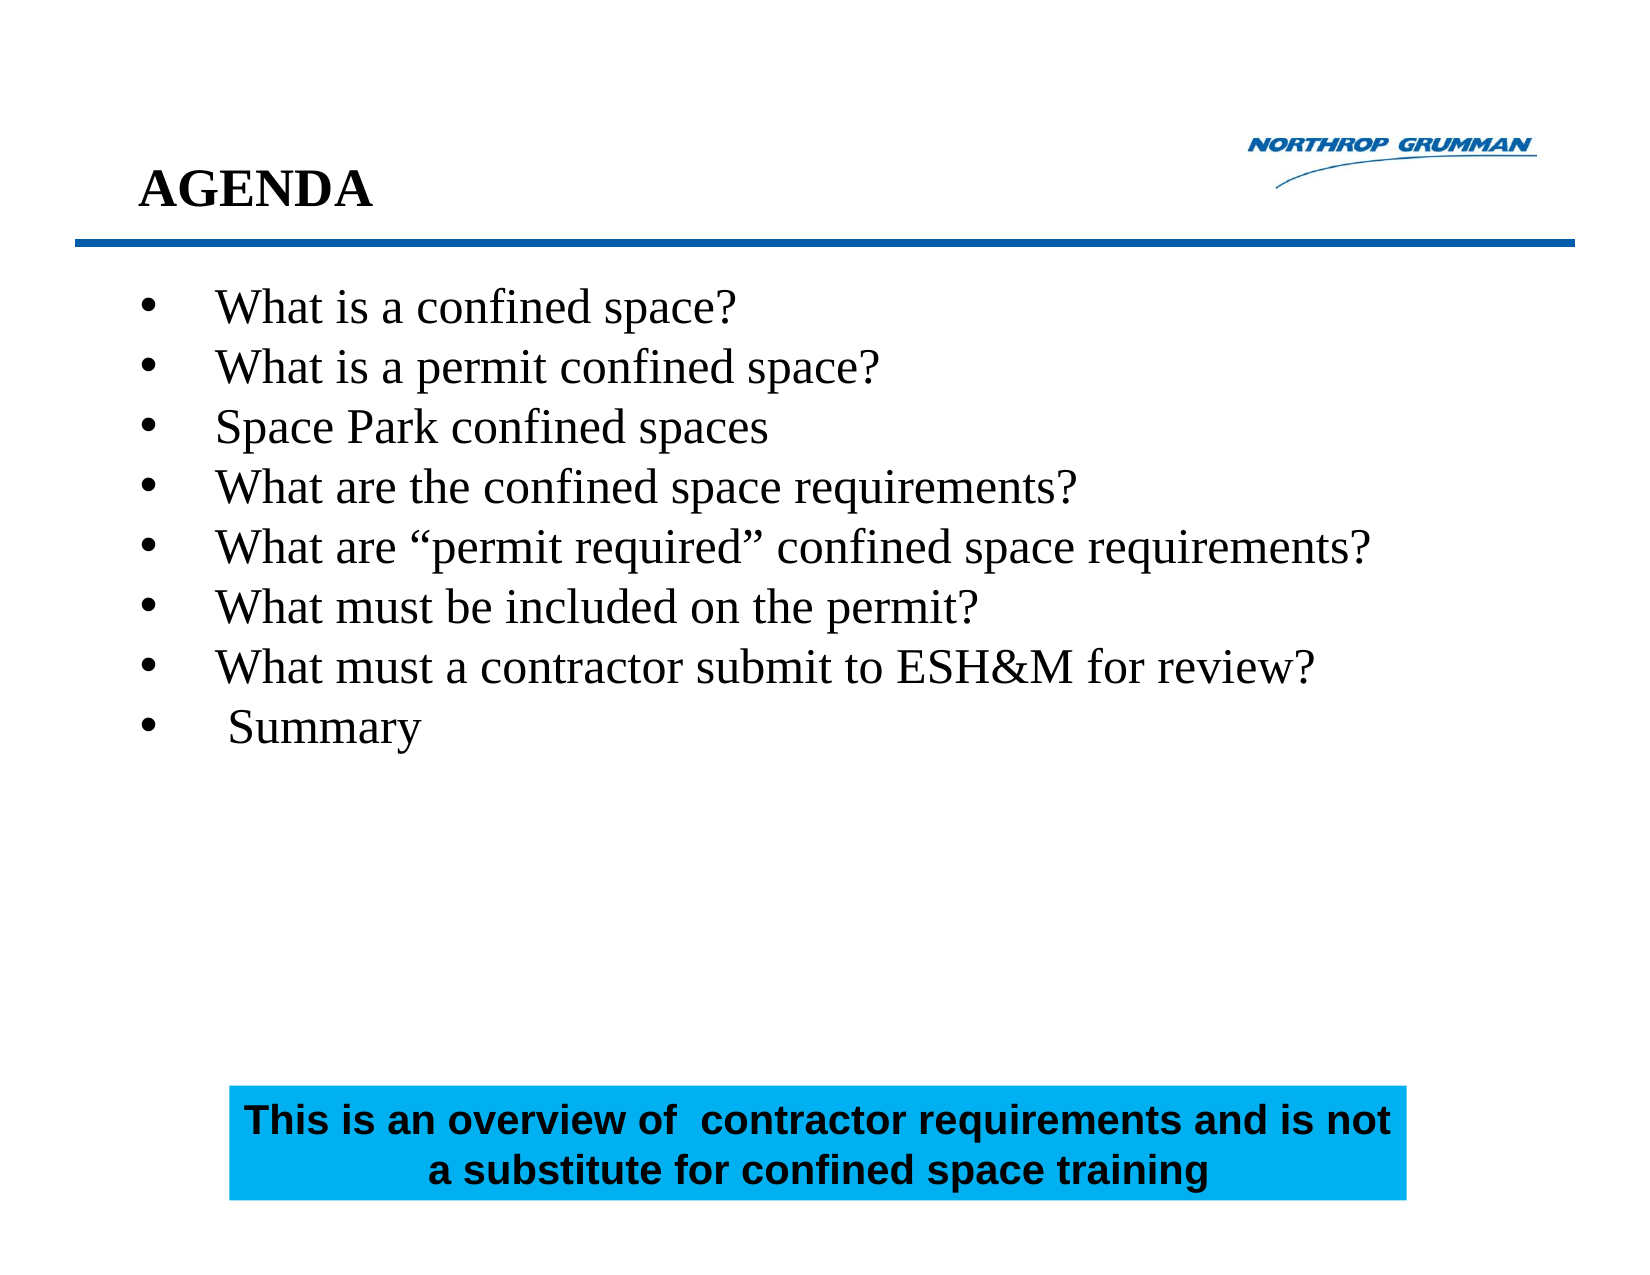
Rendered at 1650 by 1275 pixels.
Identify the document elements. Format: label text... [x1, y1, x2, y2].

text_box This is an overview of contractor requirements and is not a substitute for confined space training [229, 1085, 1407, 1201]
text_box What is a confined space? What is a permit confined space? Space Park confined spaces What are the confined space requirements? What are “permit required” confined space requirements? What must be included on the permit? What must a contractor submit to ESH&M for review? Summary [125, 266, 1425, 762]
picture [1247, 136, 1537, 189]
title AGENDA [138, 152, 1512, 218]
